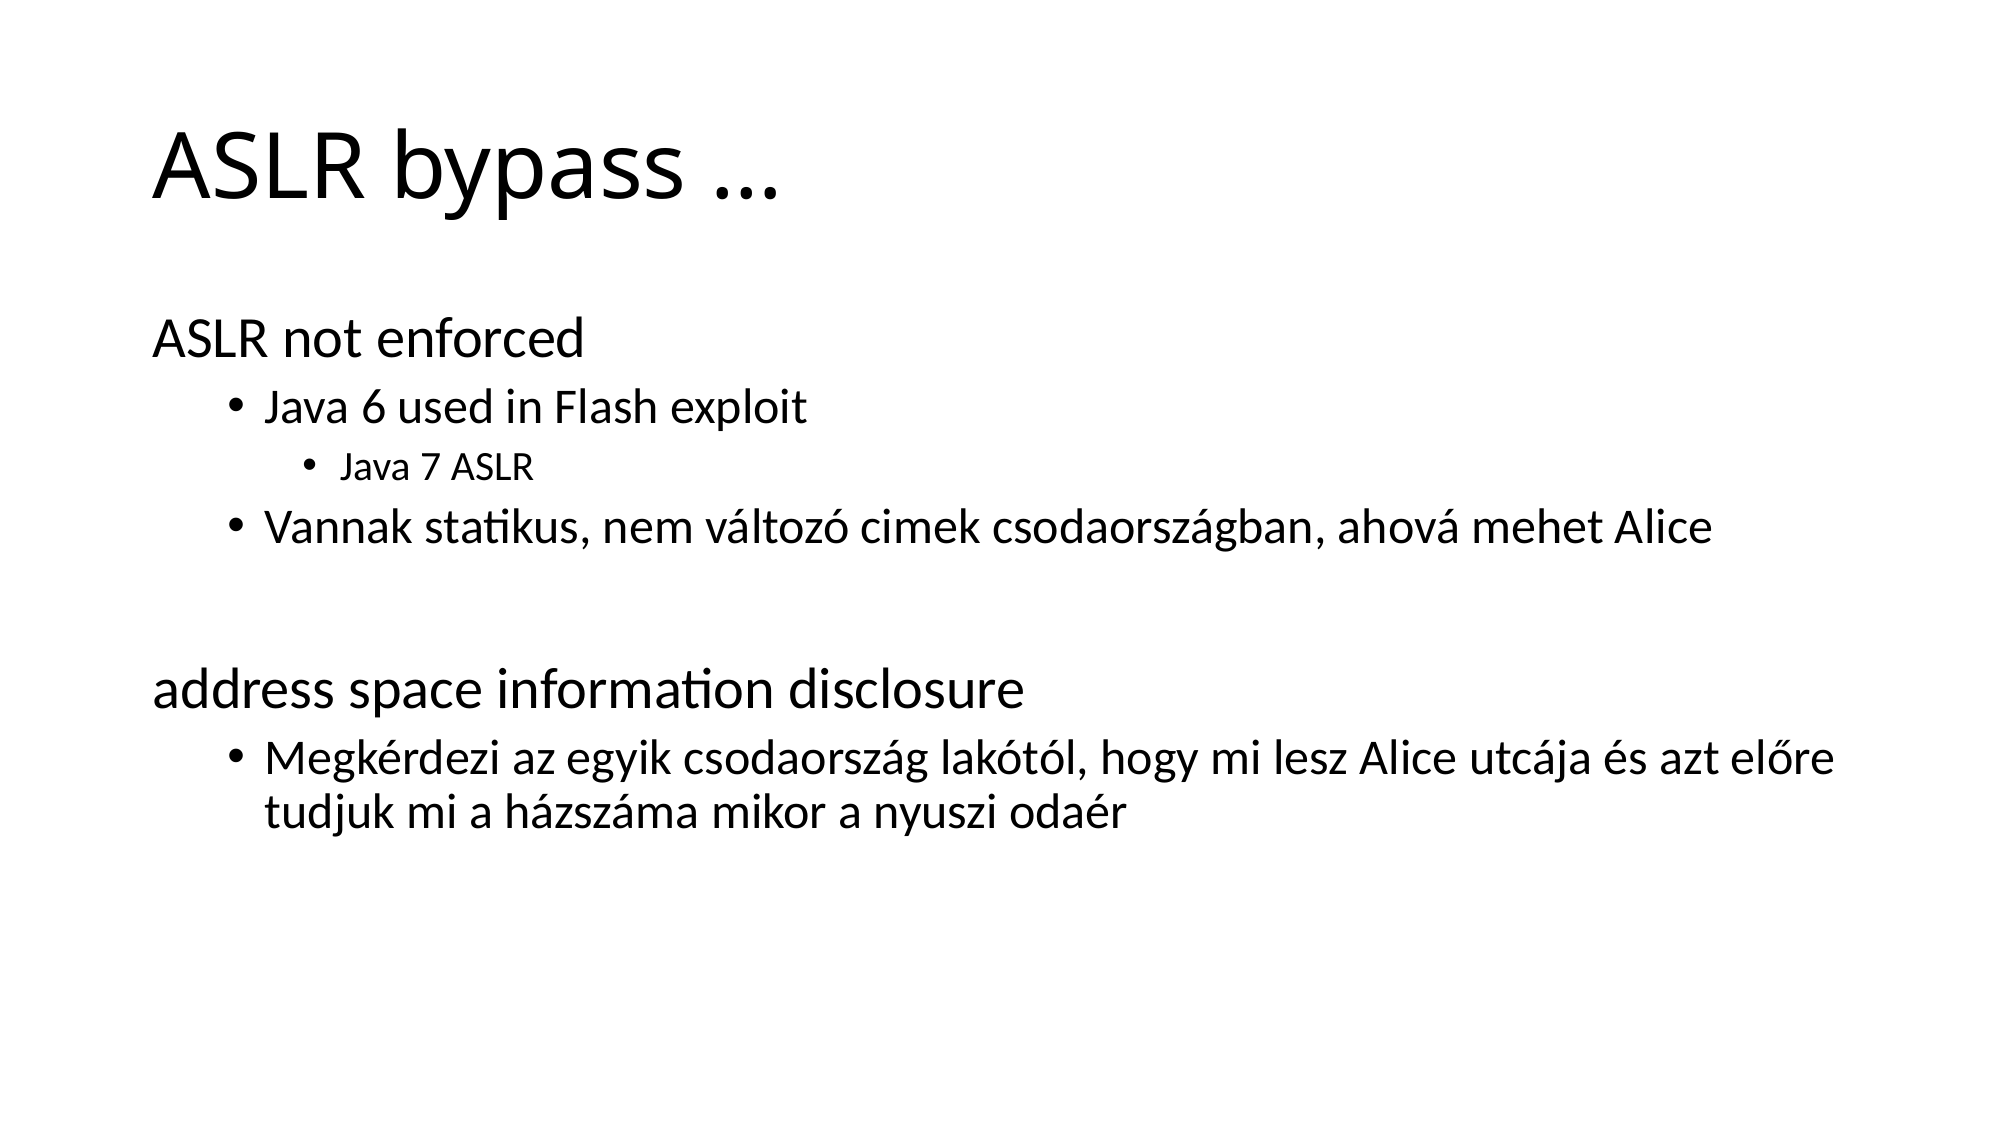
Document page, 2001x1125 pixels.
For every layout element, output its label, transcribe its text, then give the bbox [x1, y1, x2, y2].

list ASLR not enforced Java 6 used in Flash exploit Java 7 ASLR Vannak statikus, nem változó cimek csodaországban, ahová mehet Alice address space information disclosure Megkérdezi az egyik csodaország lakótól, hogy mi lesz Alice utcája és azt előre tudjuk mi a házszáma mikor a nyuszi odaér [137, 299, 1863, 1014]
title ASLR bypass … [137, 59, 1863, 278]
